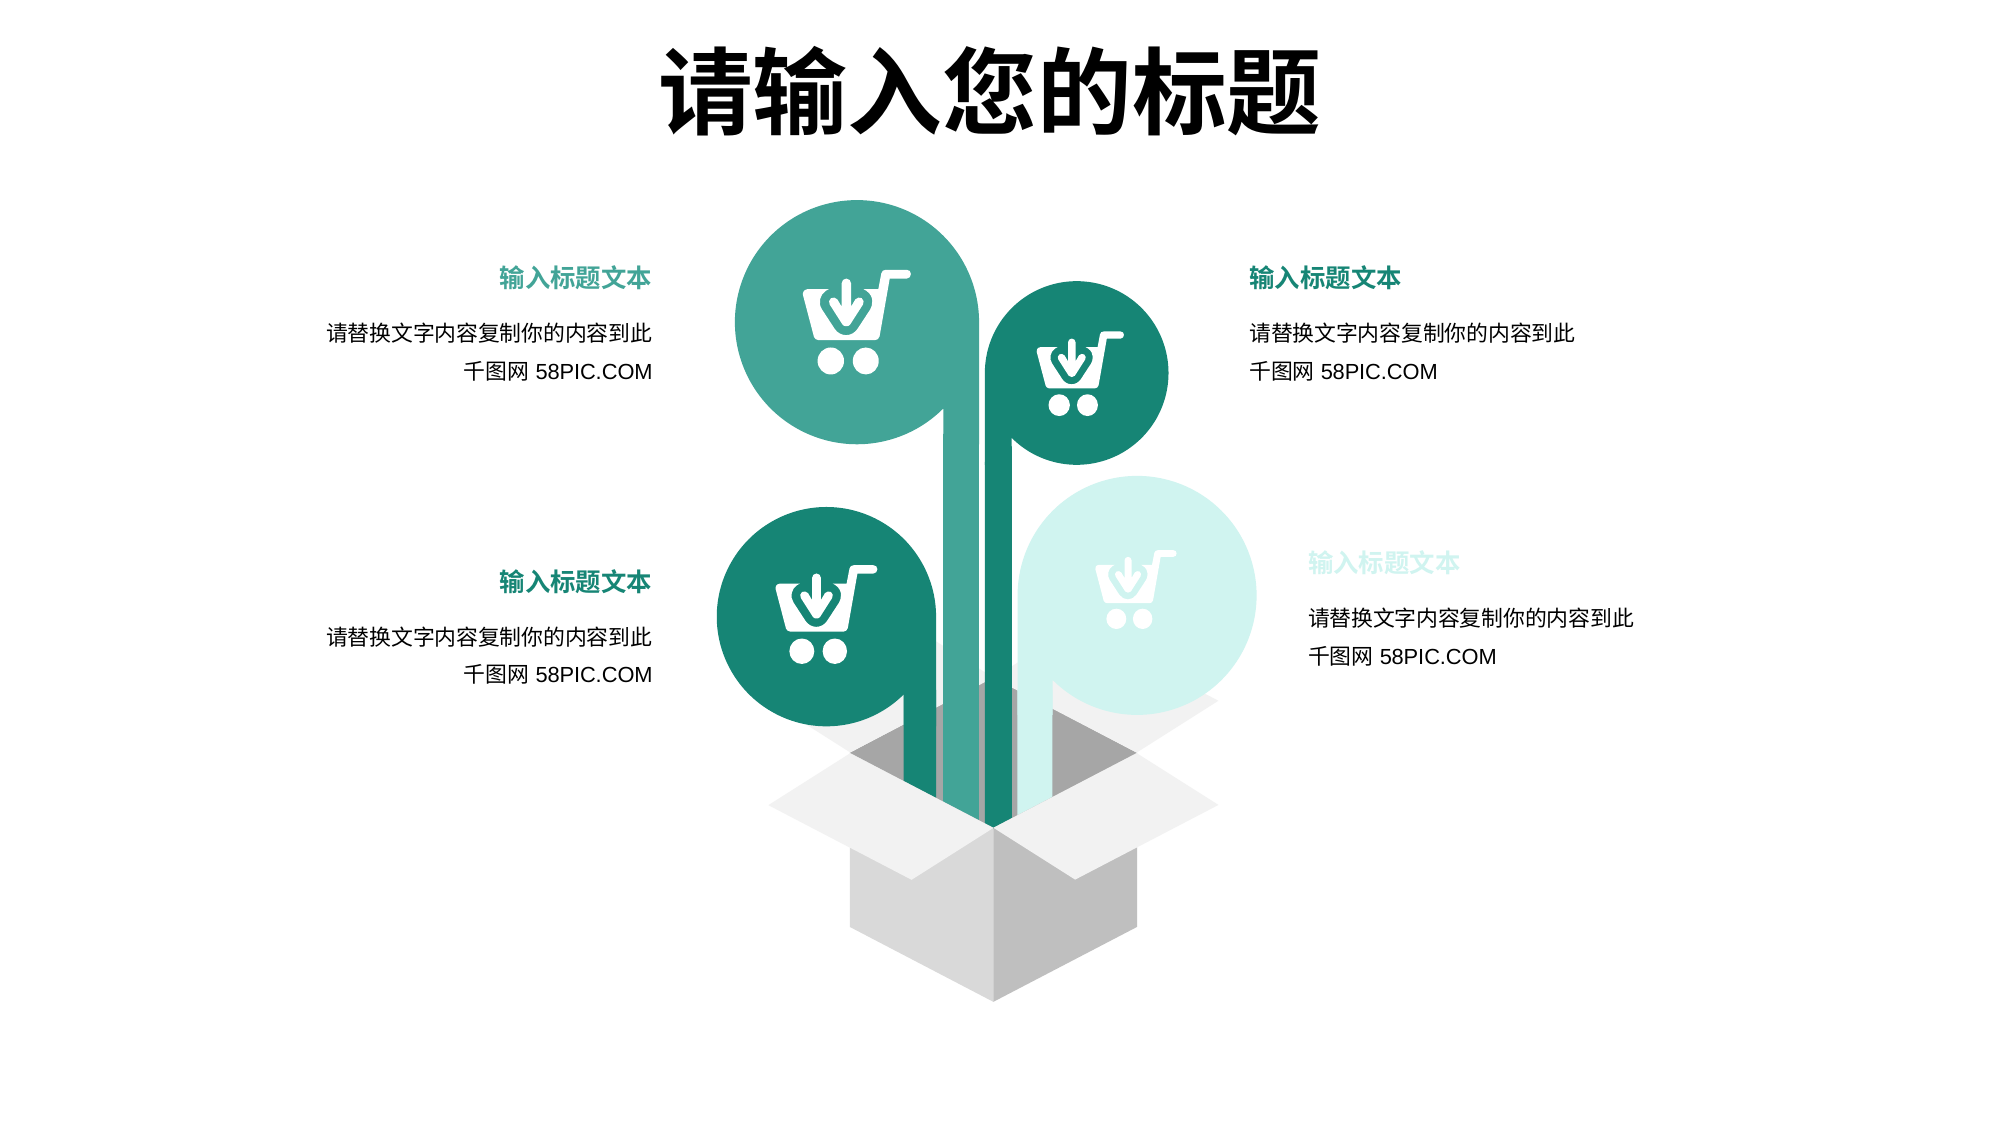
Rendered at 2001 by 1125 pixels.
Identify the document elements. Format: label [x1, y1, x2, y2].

text_box [1237, 257, 1605, 392]
text_box [716, 199, 1257, 1002]
text_box [1296, 542, 1664, 678]
text_box [297, 257, 665, 392]
text_box [297, 561, 665, 696]
